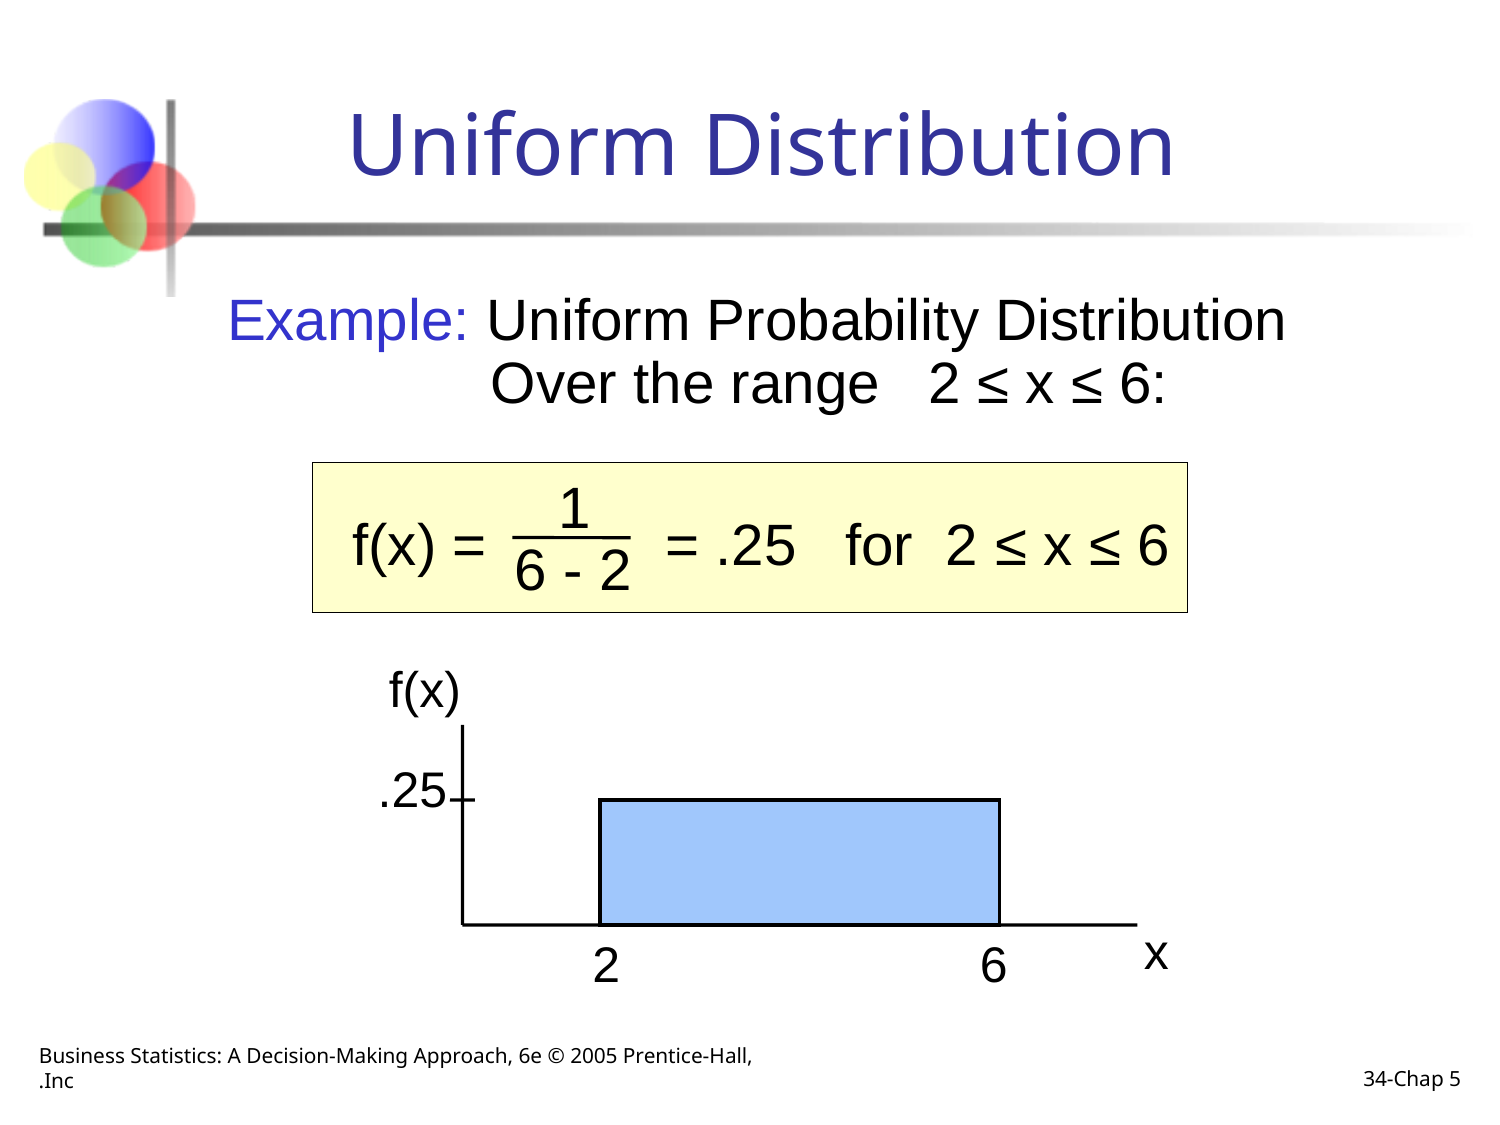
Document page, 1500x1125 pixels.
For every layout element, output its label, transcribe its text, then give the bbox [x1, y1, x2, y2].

text_box f(x) = = .25 for 2 ≤ x ≤ 6 [612, 500, 1401, 585]
text_box 2 [574, 924, 638, 1000]
text_box [600, 800, 1000, 925]
text_box [312, 462, 1188, 613]
text_box f(x) [362, 649, 488, 725]
picture [24, 99, 1475, 297]
text_box 6 [962, 924, 1025, 1000]
text_box 6 - 2 [499, 525, 663, 610]
title Uniform Distribution [125, 75, 1400, 200]
slide_number Chap 5-34 [1162, 1050, 1475, 1101]
text_box 1 [537, 538, 612, 548]
text_box f(x) = = .25 for 2 ≤ x ≤ 6 [337, 500, 537, 585]
text_box .25 [362, 749, 463, 825]
text_box 1 [537, 462, 612, 537]
text_box Example: Uniform Probability Distribution Over the range 2 ≤ x ≤ 6: [212, 275, 1350, 417]
footer Business Statistics: A Decision-Making Approach, 6e © 2005 Prentice-Hall, Inc. [24, 1050, 788, 1100]
text_box x [1124, 912, 1188, 988]
